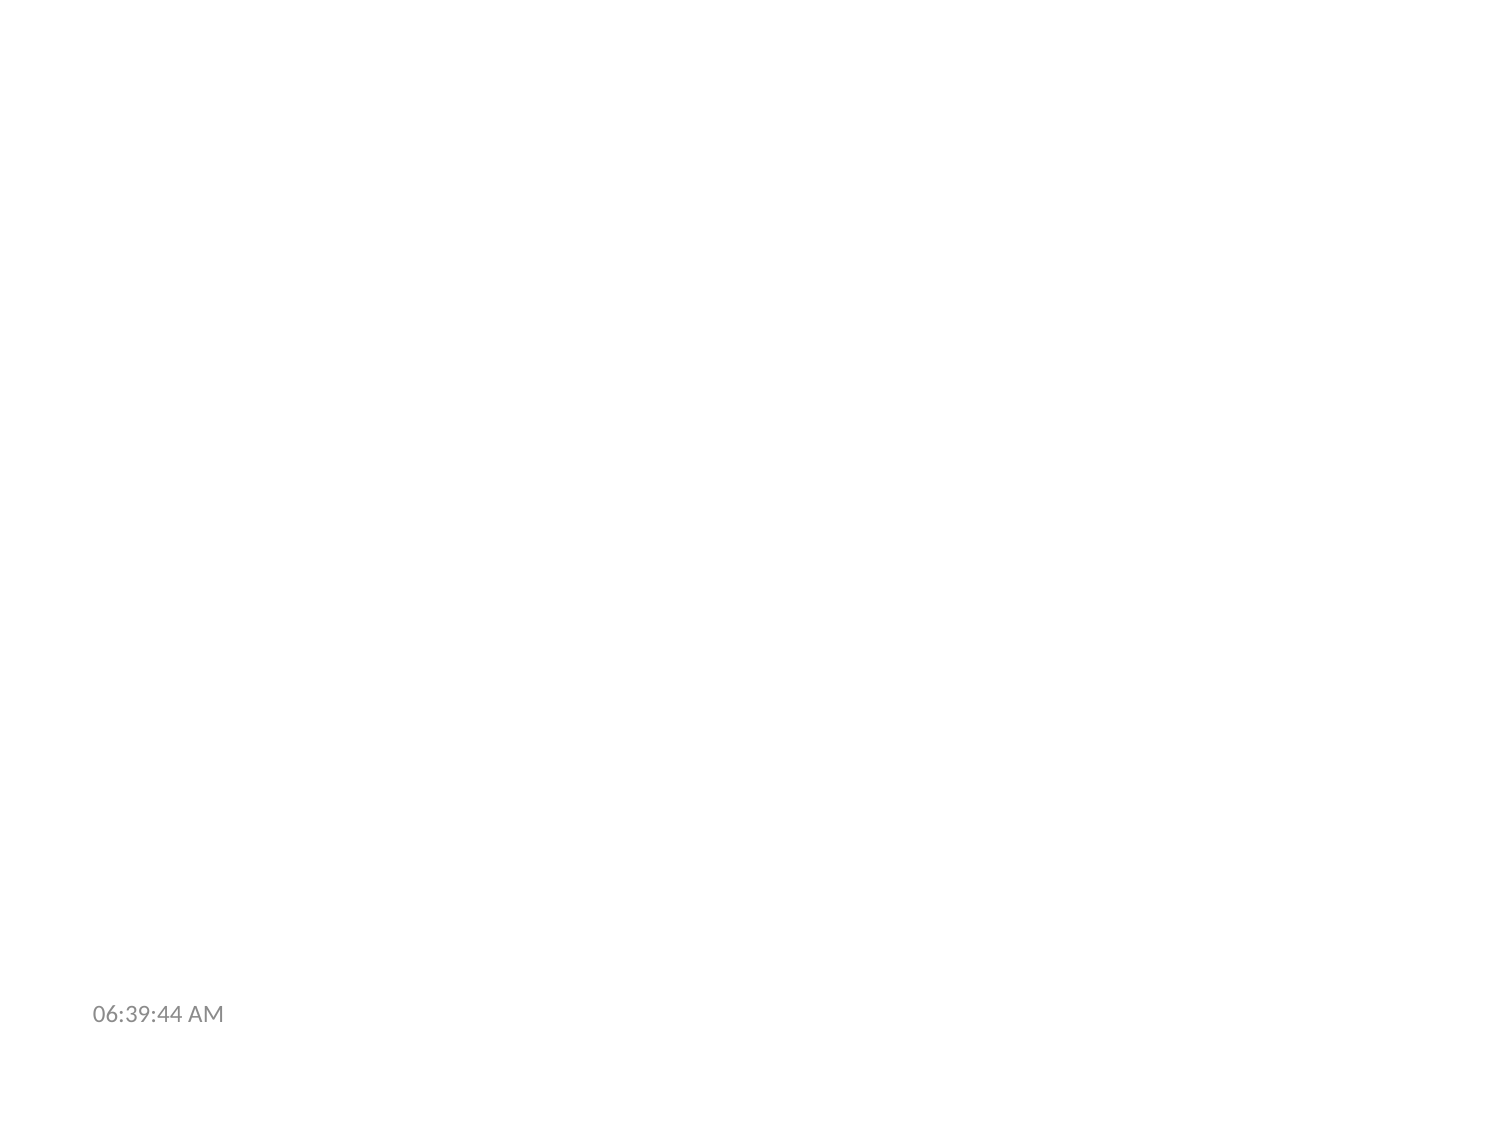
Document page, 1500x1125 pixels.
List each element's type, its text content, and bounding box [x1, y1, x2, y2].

text_box 3:35:09 PM [77, 982, 428, 1043]
